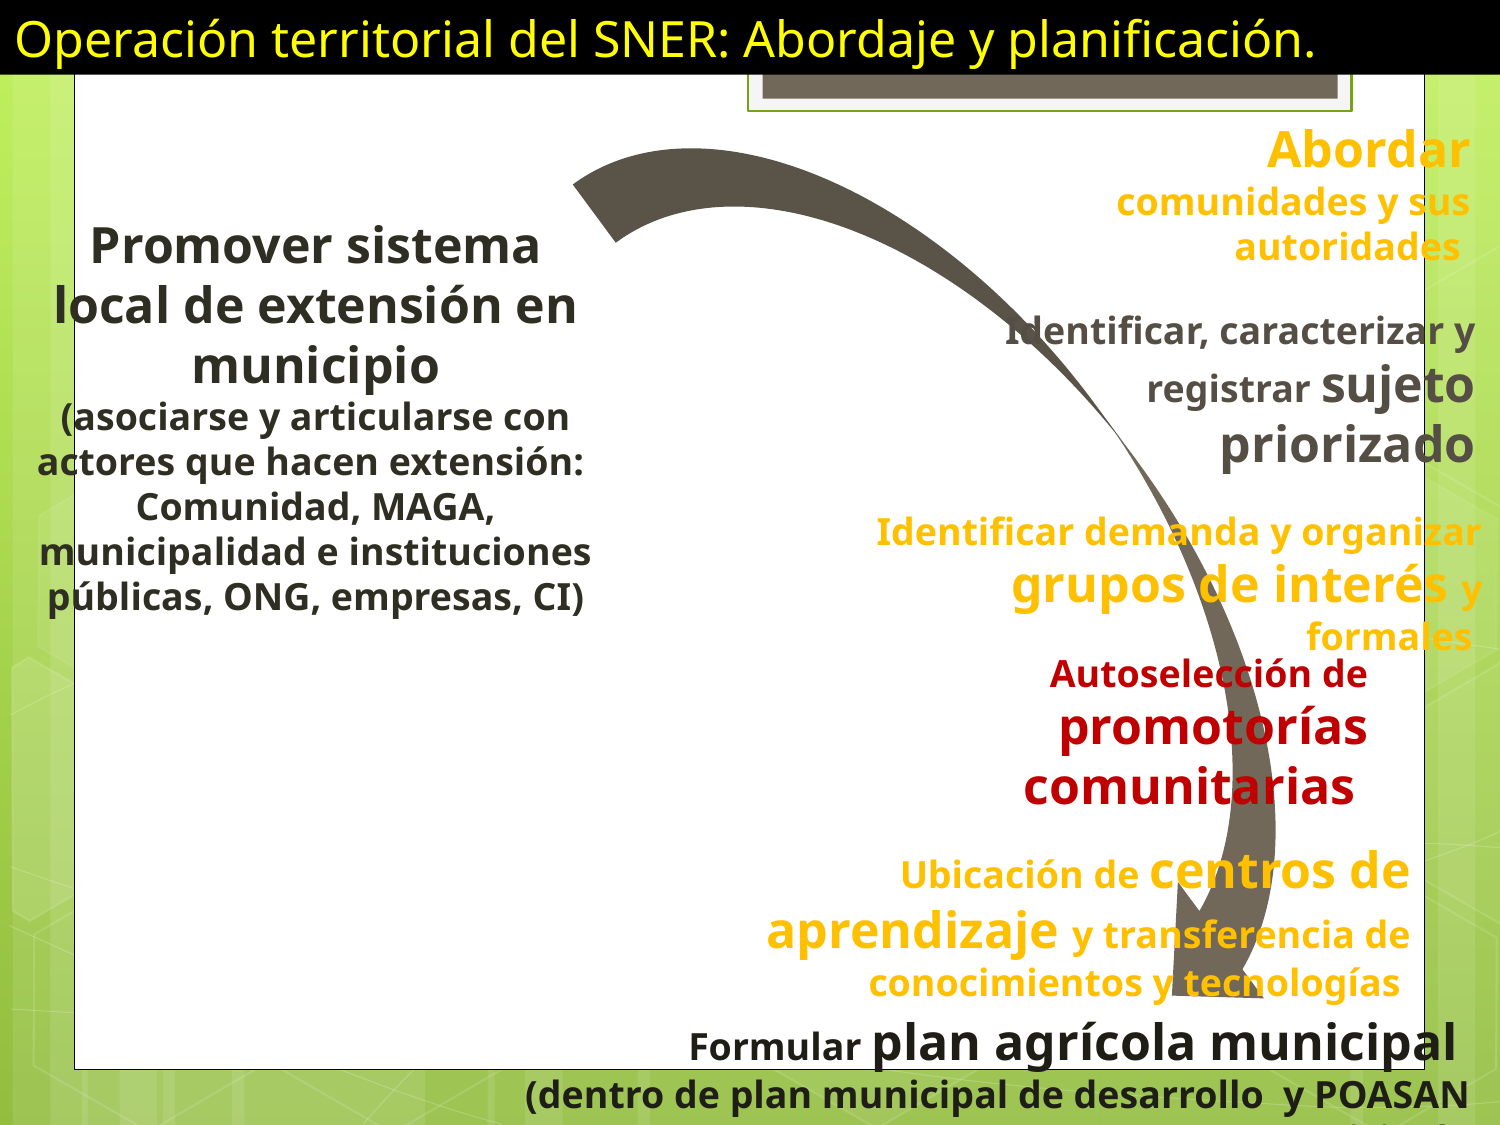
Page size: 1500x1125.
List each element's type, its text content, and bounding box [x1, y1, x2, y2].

text_box Identificar demanda y organizar grupos de interés y formales [832, 491, 1500, 665]
text_box Abordar comunidades y sus autoridades [1009, 101, 1495, 276]
text_box Formular plan agrícola municipal (dentro de plan municipal de desarrollo y POASAN municipal) [360, 994, 1495, 1125]
text_box Autoselección de promotorías comunitarias [754, 633, 1393, 822]
text_box Operación territorial del SNER: Abordaje y planificación. [0, 0, 1500, 75]
text_box Promover sistema local de extensión en municipio (asociarse y articularse con actores que hacen extensión: Comunidad, MAGA, municipalidad e instituciones públicas, ONG, empresas, CI) [0, 184, 638, 626]
text_box [1143, 480, 1160, 491]
text_box Identificar, caracterizar y registrar sujeto priorizado [933, 290, 1500, 480]
text_box Ubicación de centros de aprendizaje y transferencia de conocimientos y tecnologías [631, 822, 1436, 1012]
text_box [571, 147, 995, 290]
